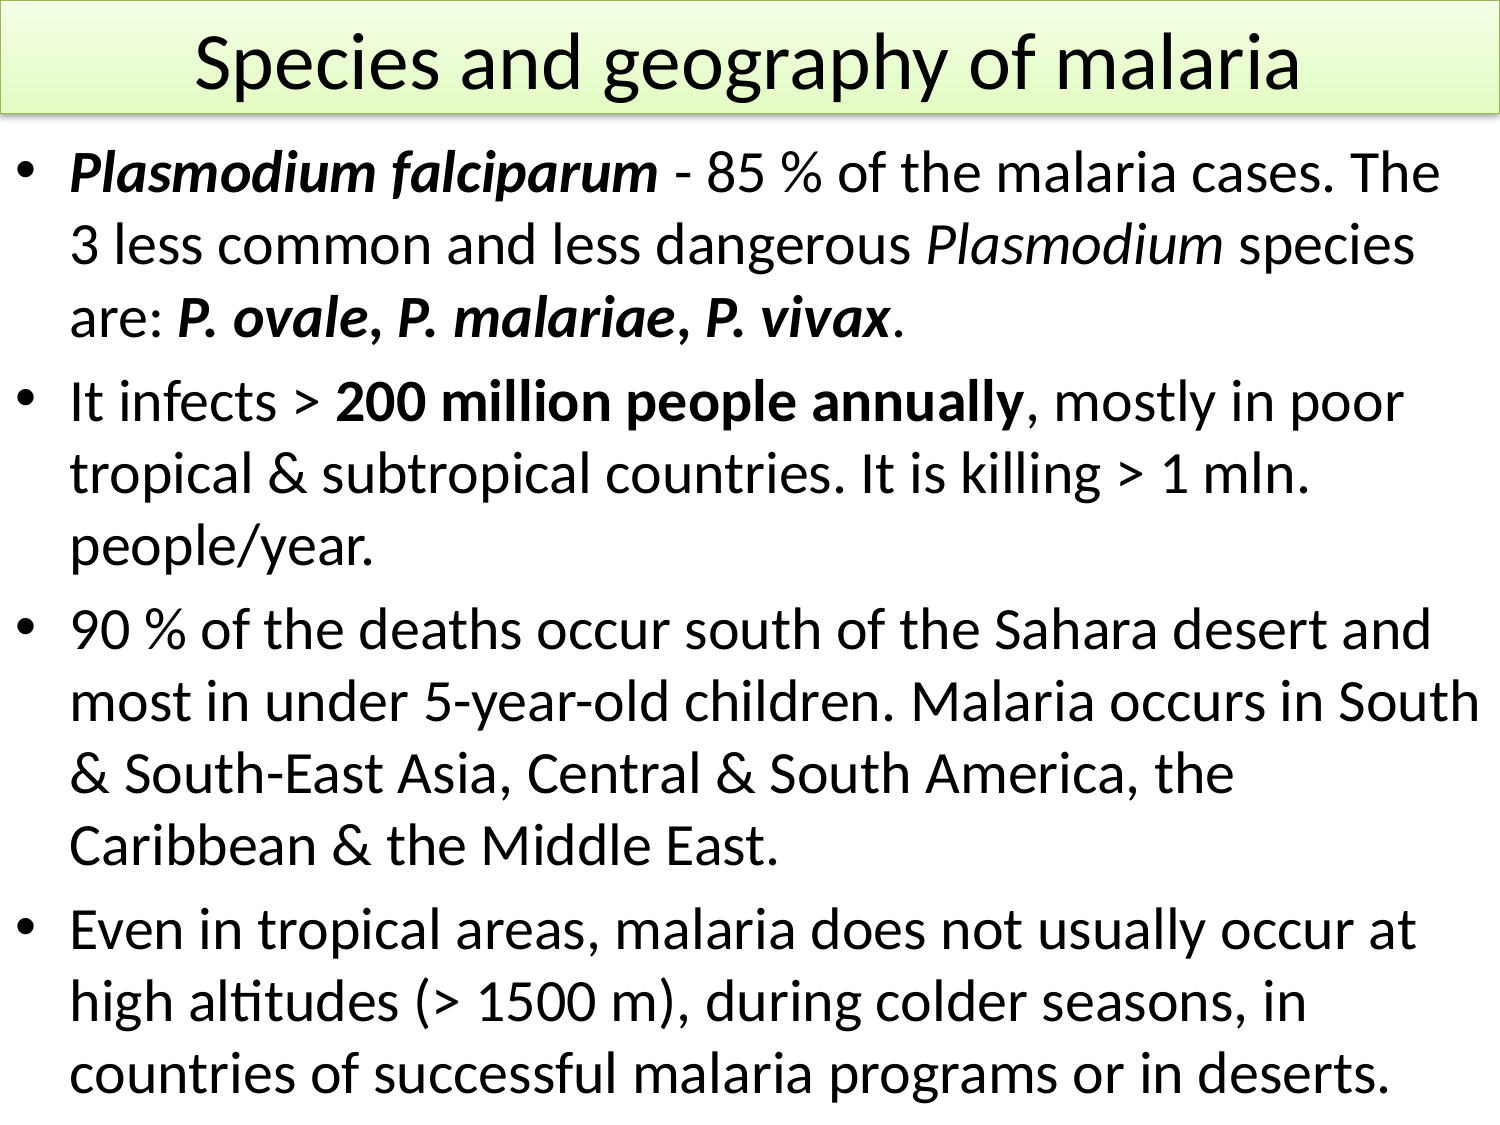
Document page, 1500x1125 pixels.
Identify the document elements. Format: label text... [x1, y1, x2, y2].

title Species and geography of malaria [0, 0, 1500, 114]
list Plasmodium falciparum - 85 % of the malaria cases. The 3 less common and less dangerous Plasmodium species are: P. ovale, P. malariae, P. vivax. It infects > 200 million people annually, mostly in poor tropical & subtropical countries. It is killing > 1 mln. people/year. 90 % of the deaths occur south of the Sahara desert and most in under 5-year-old children. Malaria occurs in South & South-East Asia, Central & South America, the Caribbean & the Middle East. Even in tropical areas, malaria does not usually occur at high altitudes (> 1500 m), during colder seasons, in countries of successful malaria programs or in deserts. [0, 125, 1500, 1125]
